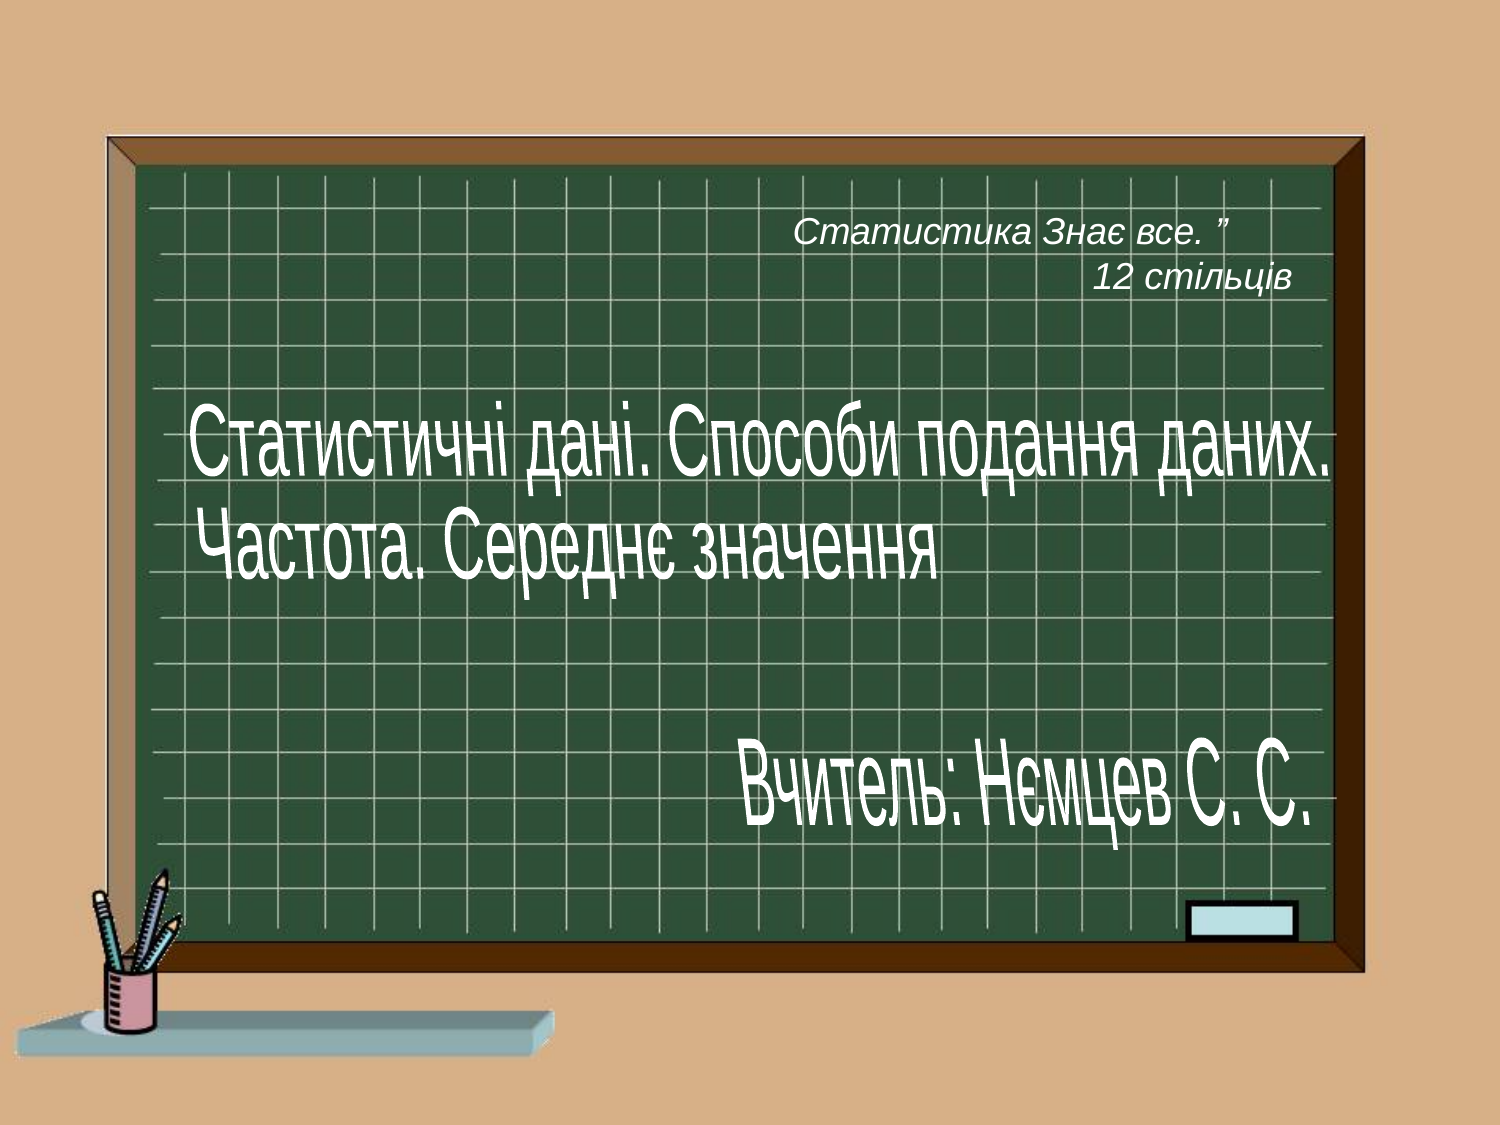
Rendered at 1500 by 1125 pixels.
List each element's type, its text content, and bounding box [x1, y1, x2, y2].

text_box Статистика Знає все. ” 12 стільців [777, 199, 1308, 305]
picture [0, 0, 1500, 1125]
